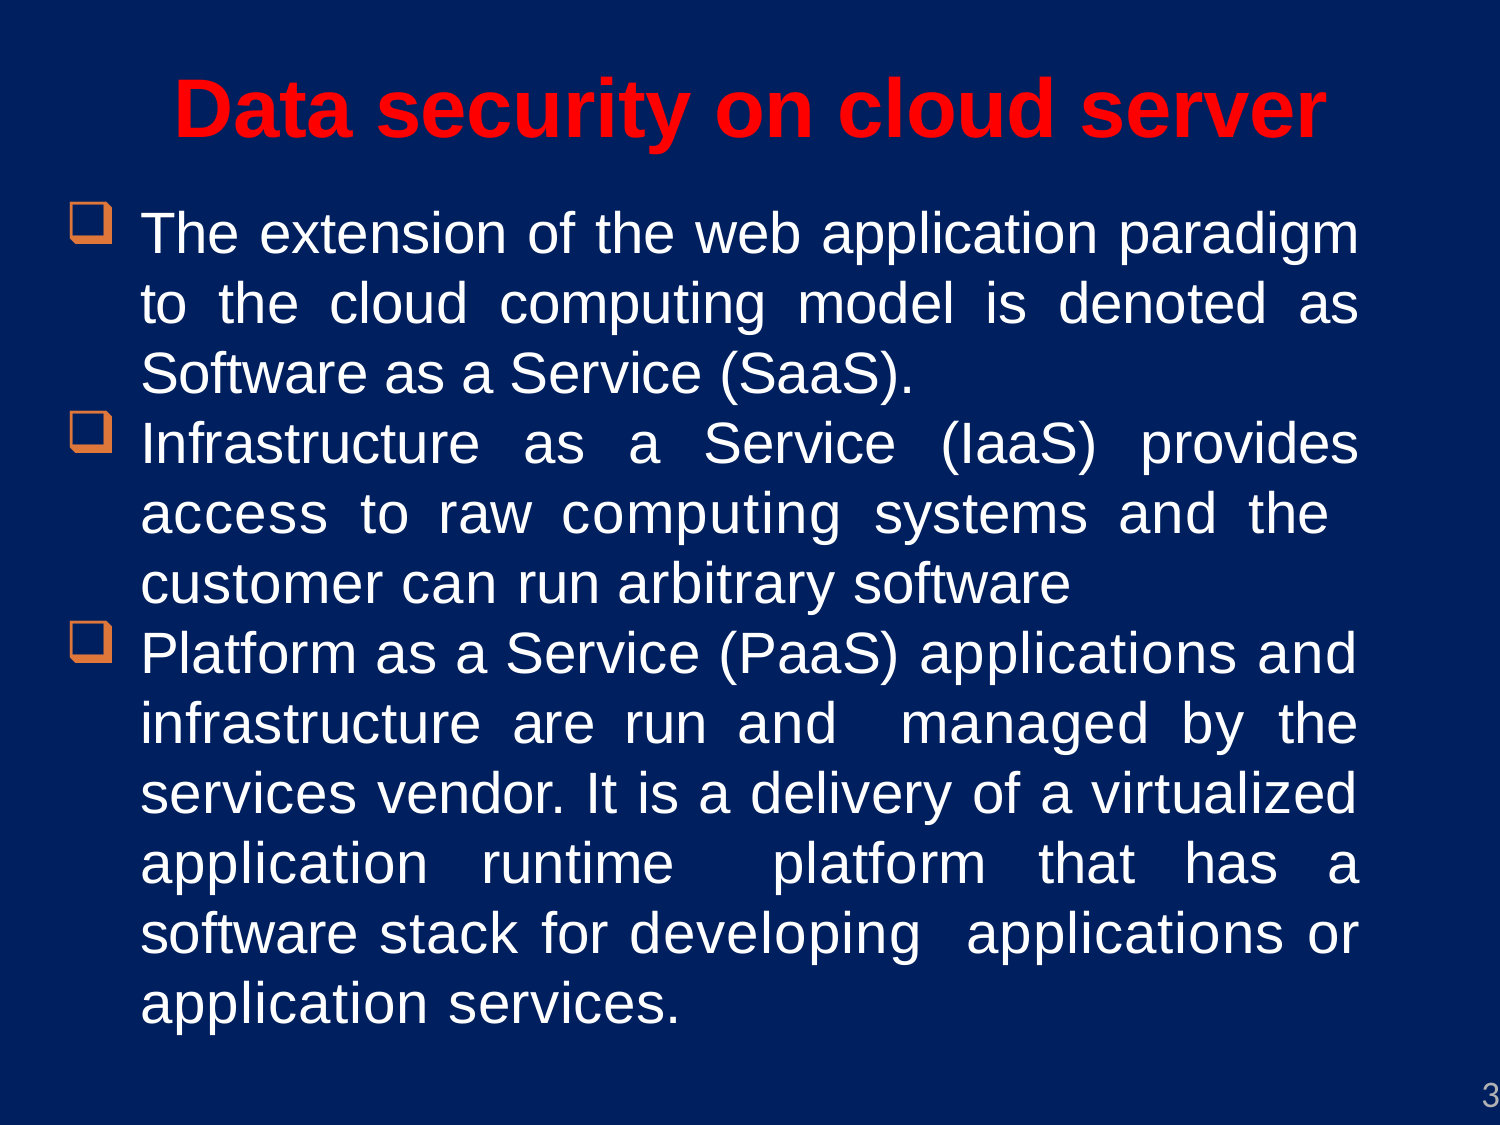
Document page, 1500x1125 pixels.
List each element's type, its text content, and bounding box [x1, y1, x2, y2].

title Data security on cloud server [44, 53, 1456, 155]
slide_number 3 [1437, 1069, 1500, 1125]
list The extension of the web application paradigm to the cloud computing model is denoted as Software as a Service (SaaS). Infrastructure as a Service (IaaS) provides access to raw computing systems and the customer can run arbitrary software Platform as a Service (PaaS) applications and infrastructure are run and managed by the services vendor. It is a delivery of a virtualized application runtime platform that has a software stack for developing applications or application services. [62, 195, 1500, 1044]
